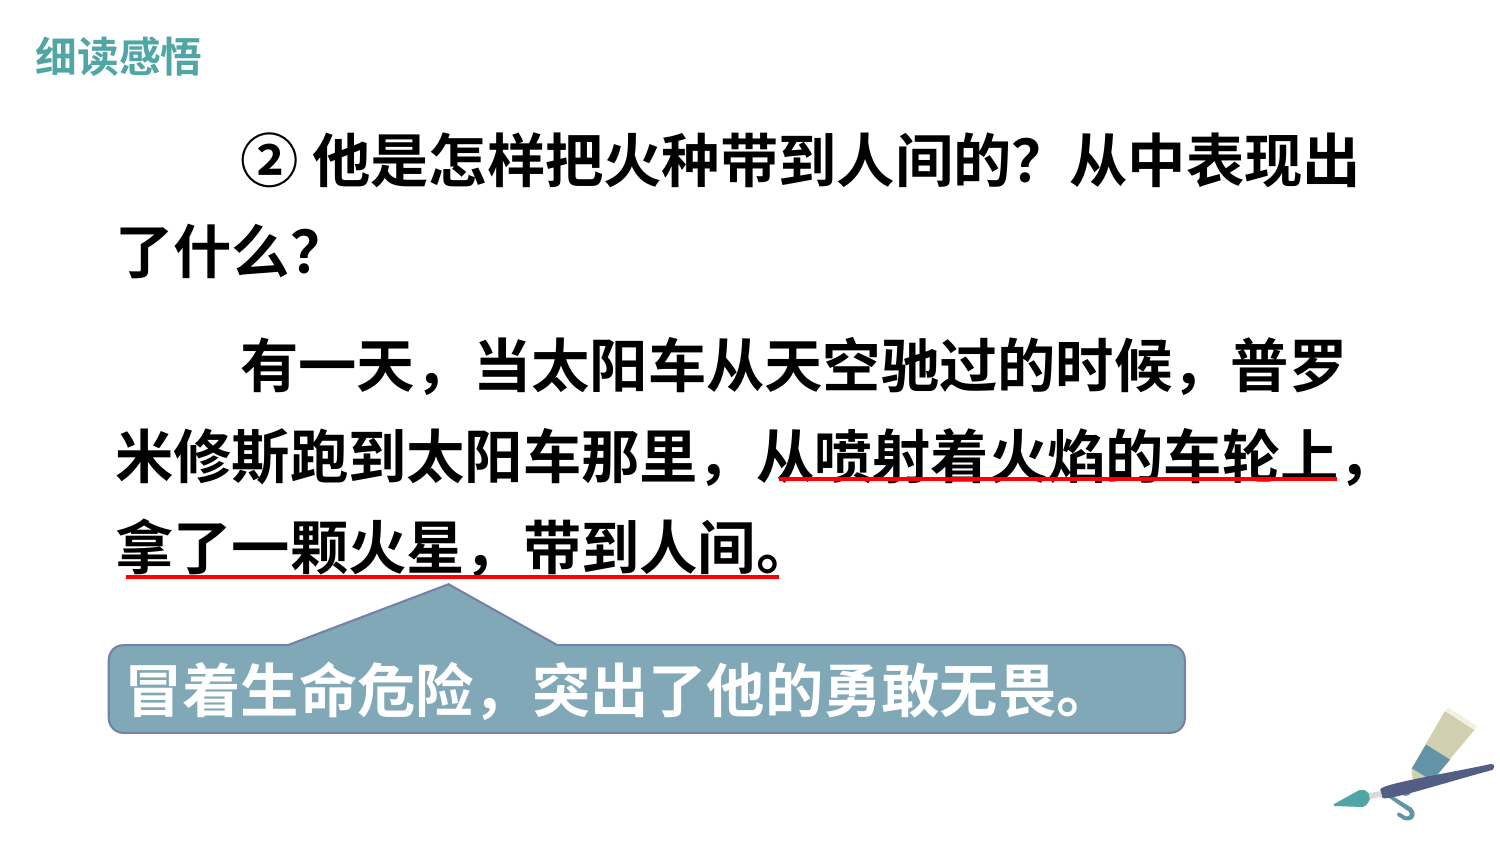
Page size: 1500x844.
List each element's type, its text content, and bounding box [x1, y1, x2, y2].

text_box 细读感悟 [24, 25, 261, 87]
text_box 冒着生命危险，突出了他的勇敢无畏。 [107, 583, 1186, 734]
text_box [1358, 708, 1481, 844]
text_box ②他是怎样把火种带到人间的？从中表现出了什么？ [104, 97, 1396, 291]
text_box 有一天，当太阳车从天空驰过的时候，普罗米修斯跑到太阳车那里，从喷射着火焰的车轮上，拿了一颗火星，带到人间。 [104, 302, 1396, 587]
